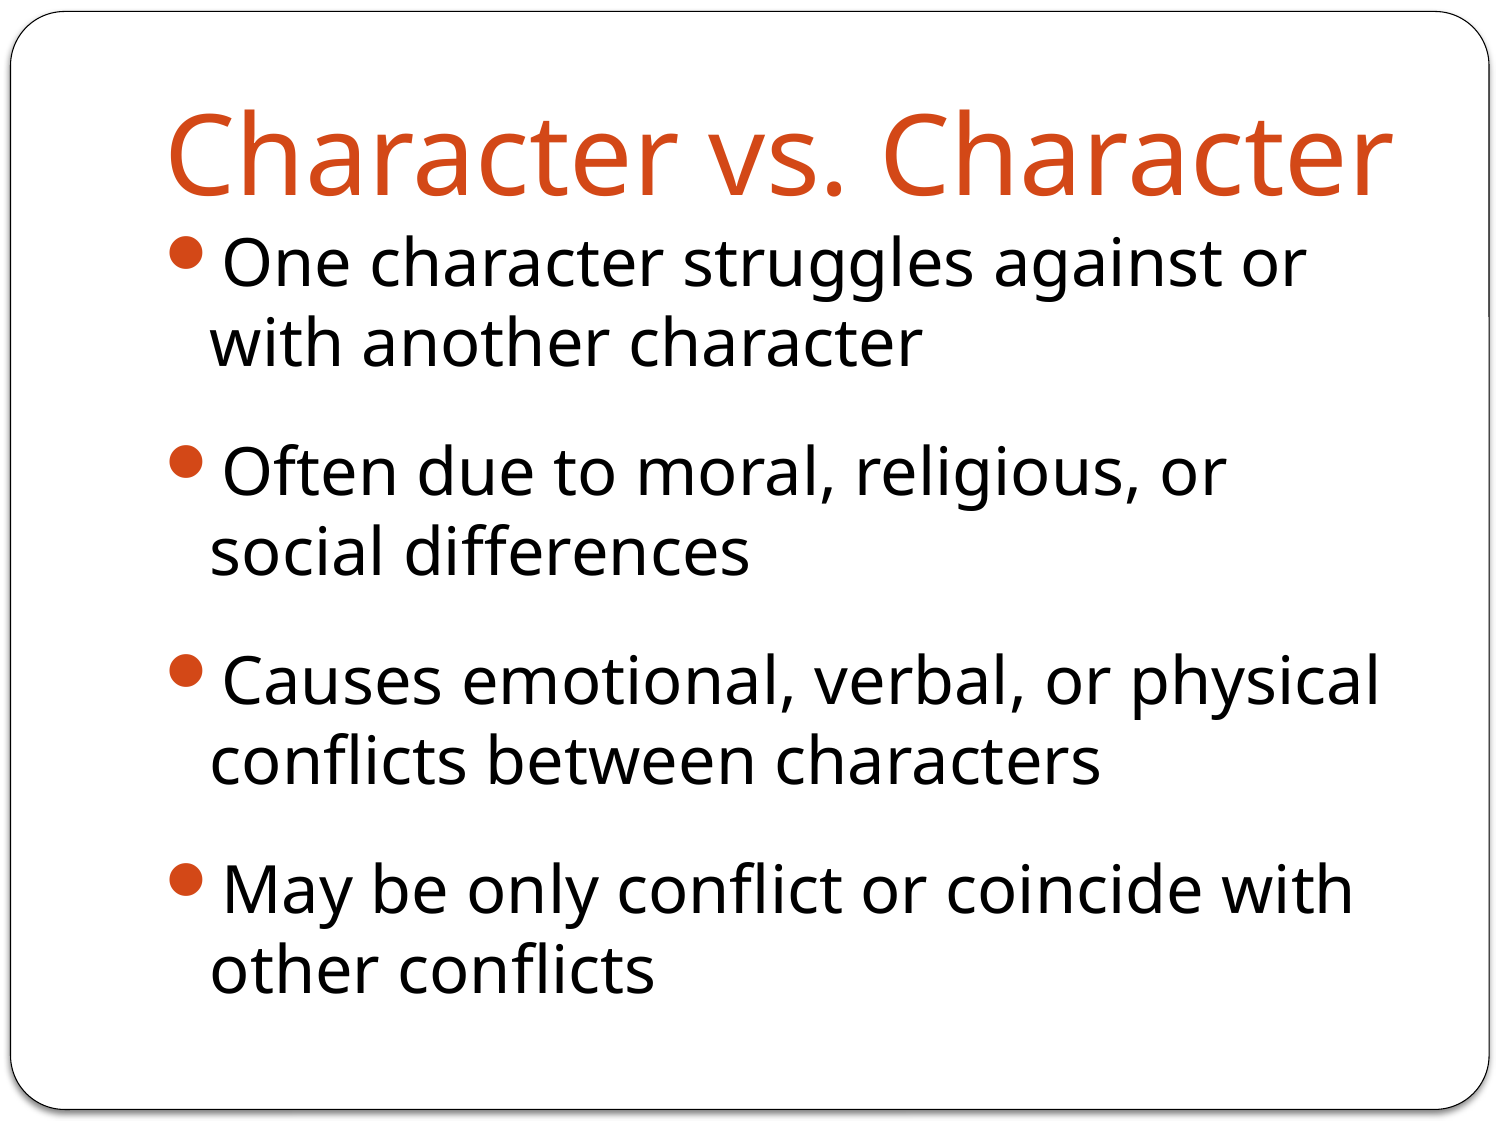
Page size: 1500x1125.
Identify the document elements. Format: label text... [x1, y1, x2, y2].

title Character vs. Character [150, 45, 1425, 212]
list One character struggles against or with another character Often due to moral, religious, or social differences Causes emotional, verbal, or physical conflicts between characters May be only conflict or coincide with other conflicts [150, 212, 1425, 1000]
